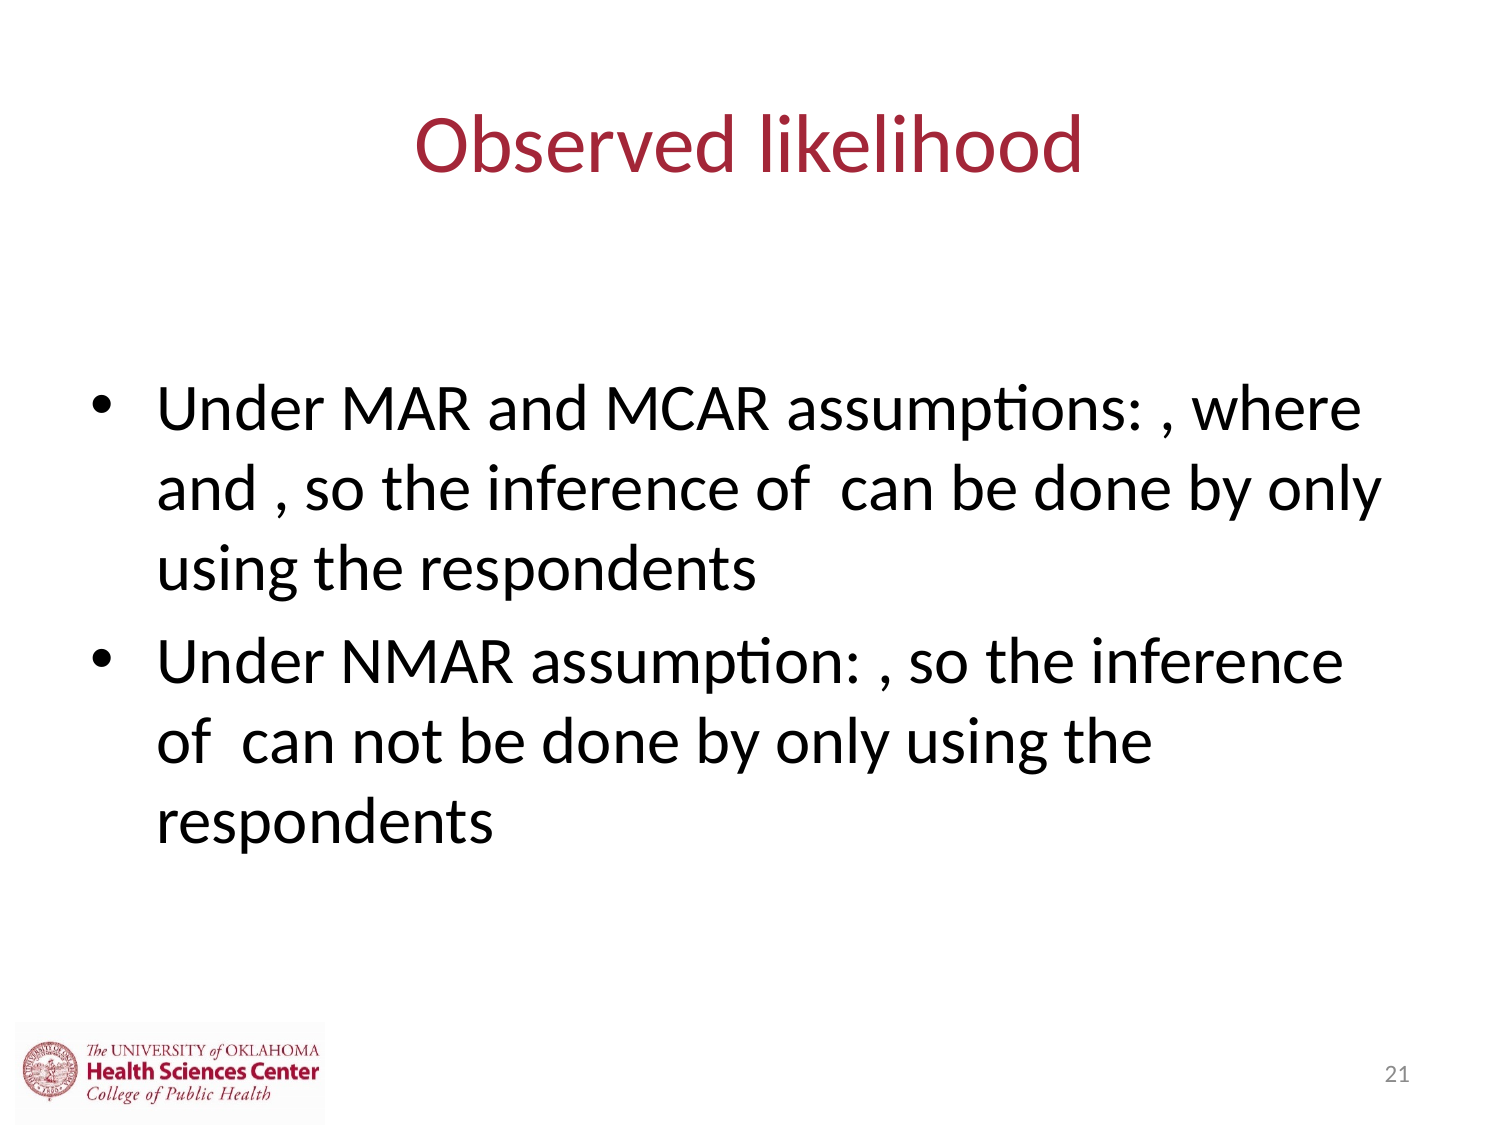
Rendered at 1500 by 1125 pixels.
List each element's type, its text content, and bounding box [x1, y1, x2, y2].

slide_number 21 [1074, 1042, 1425, 1103]
picture [15, 1022, 325, 1125]
title Observed likelihood [75, 45, 1425, 233]
